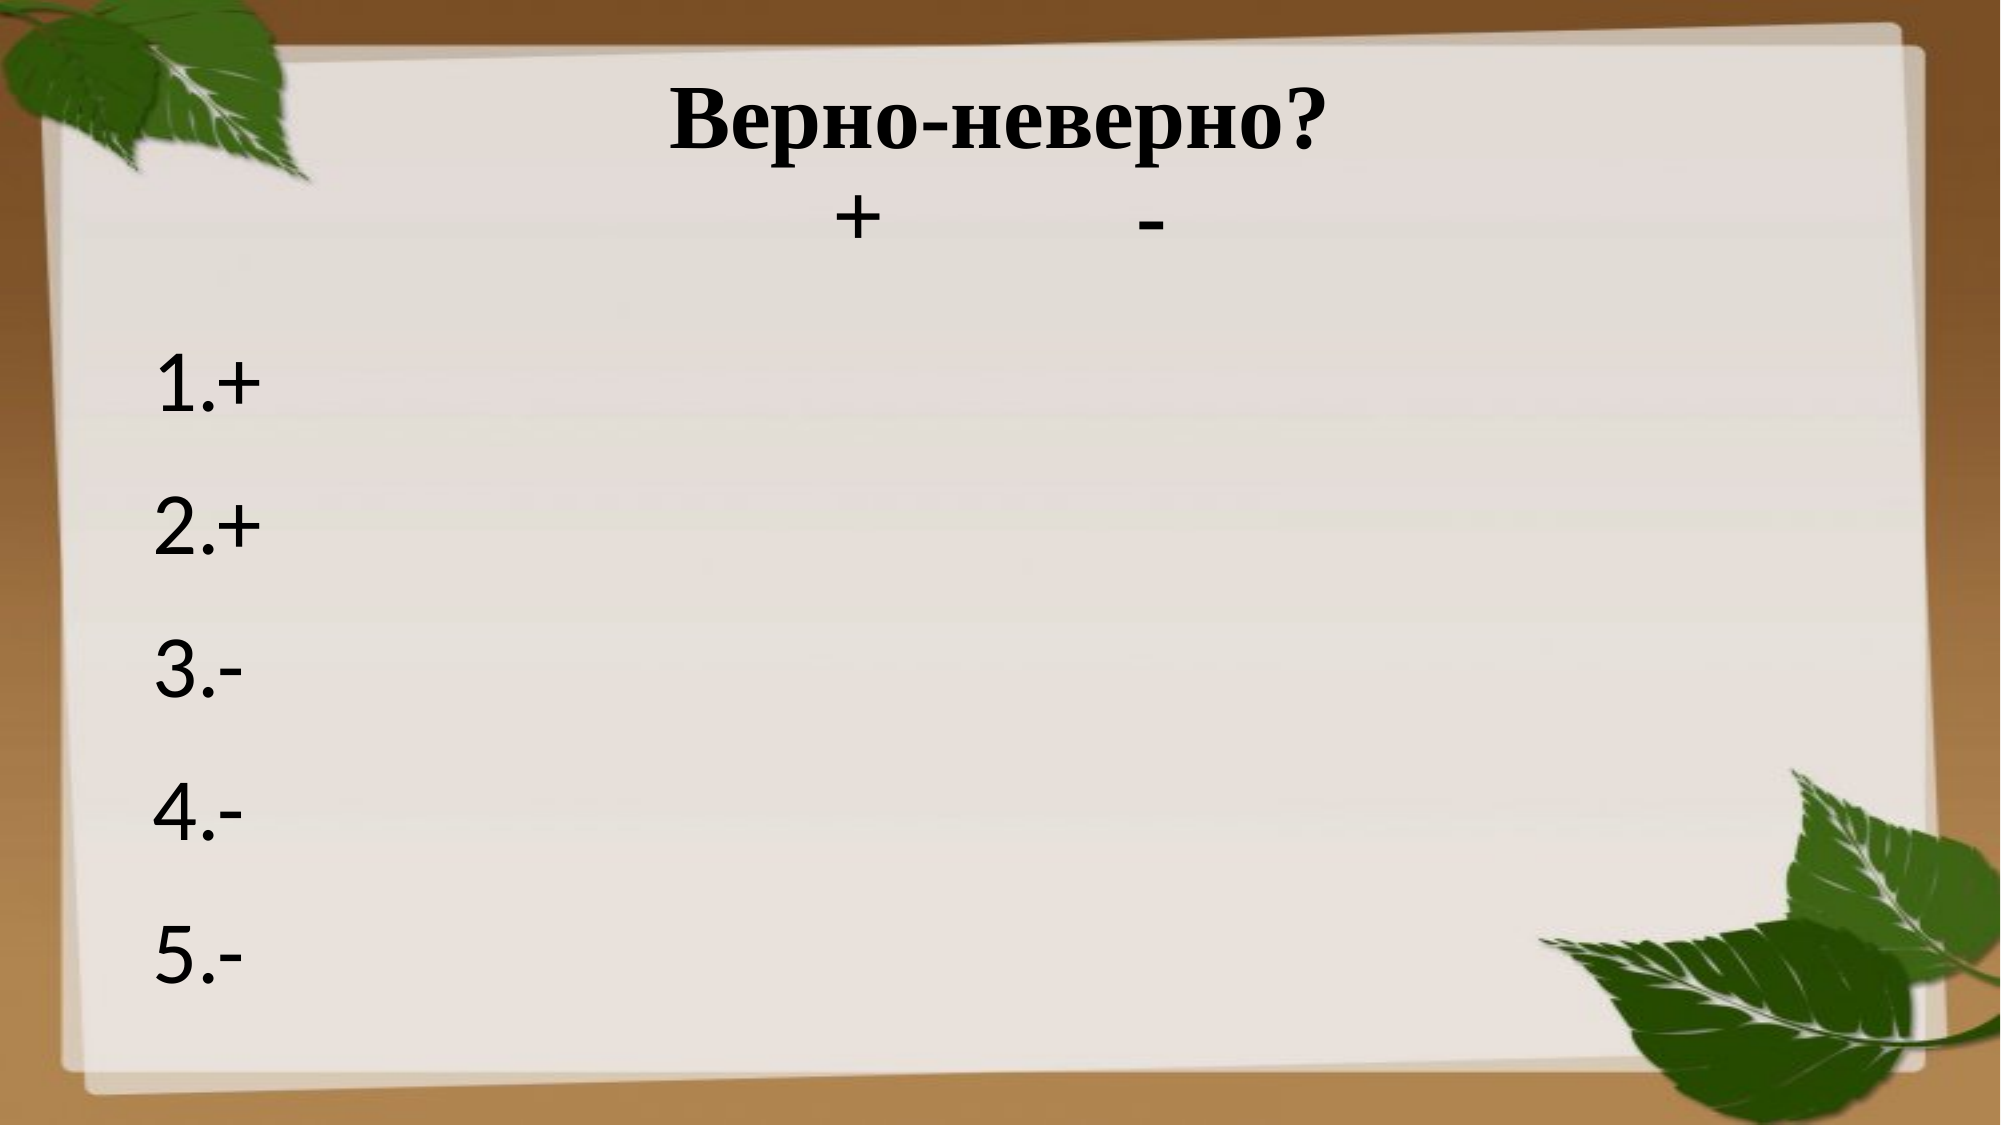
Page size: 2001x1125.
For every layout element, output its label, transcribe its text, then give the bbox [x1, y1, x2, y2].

list + + - - - [137, 299, 1863, 1014]
title Верно-неверно? + - [137, 59, 1863, 278]
picture [0, 0, 2001, 1125]
